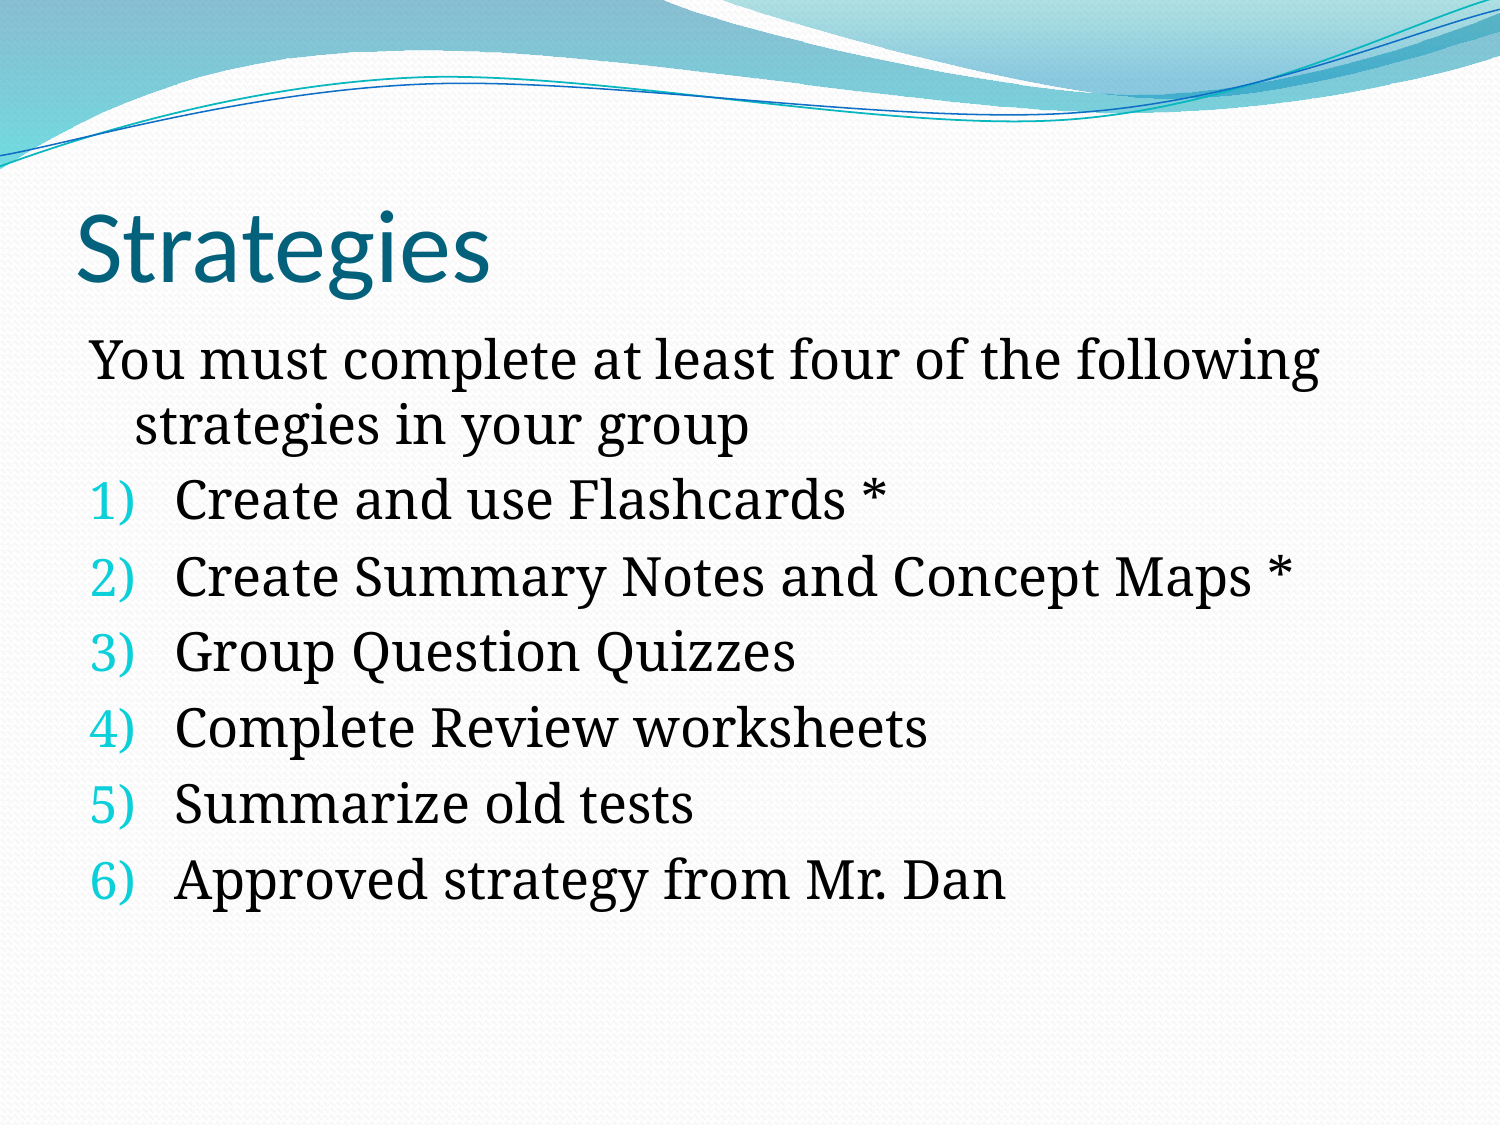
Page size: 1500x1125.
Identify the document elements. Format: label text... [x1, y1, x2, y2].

list You must complete at least four of the following strategies in your group Create and use Flashcards * Create Summary Notes and Concept Maps * Group Question Quizzes Complete Review worksheets Summarize old tests Approved strategy from Mr. Dan [75, 317, 1425, 1038]
title Strategies [75, 115, 1425, 303]
